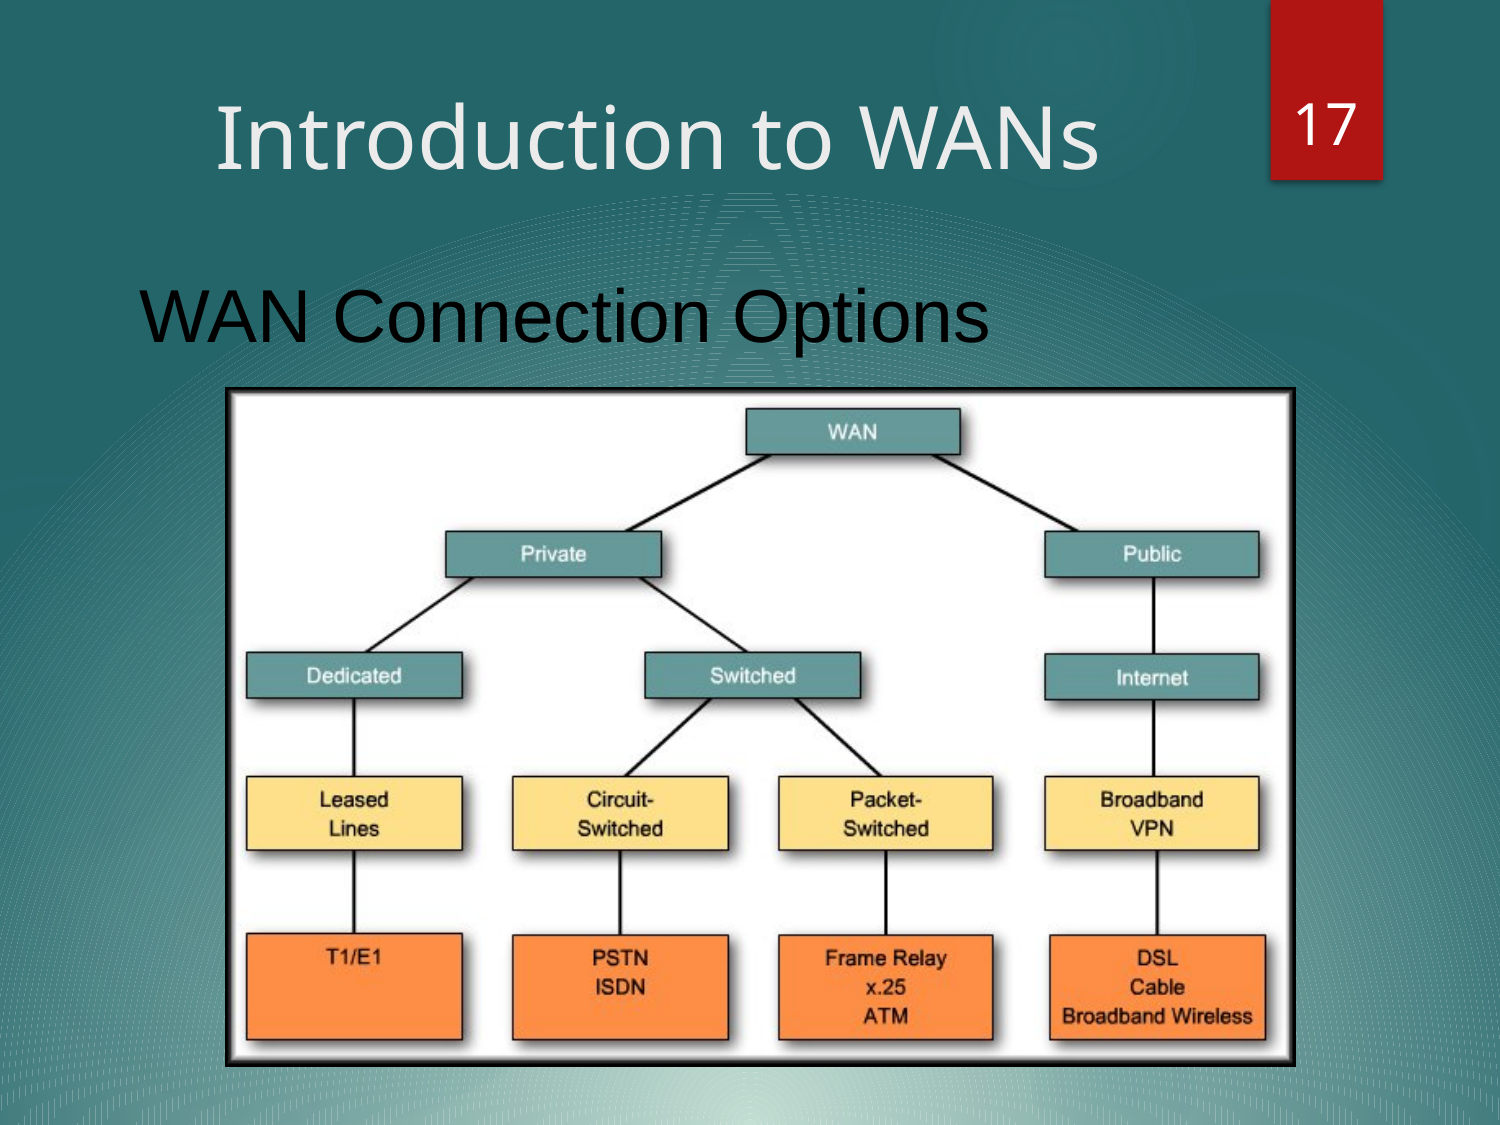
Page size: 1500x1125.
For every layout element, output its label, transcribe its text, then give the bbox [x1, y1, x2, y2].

picture [224, 387, 1297, 1067]
slide_number 17 [1273, 48, 1378, 175]
title Introduction to WANs [79, 74, 1237, 304]
text_box WAN Connection Options [124, 237, 1400, 388]
